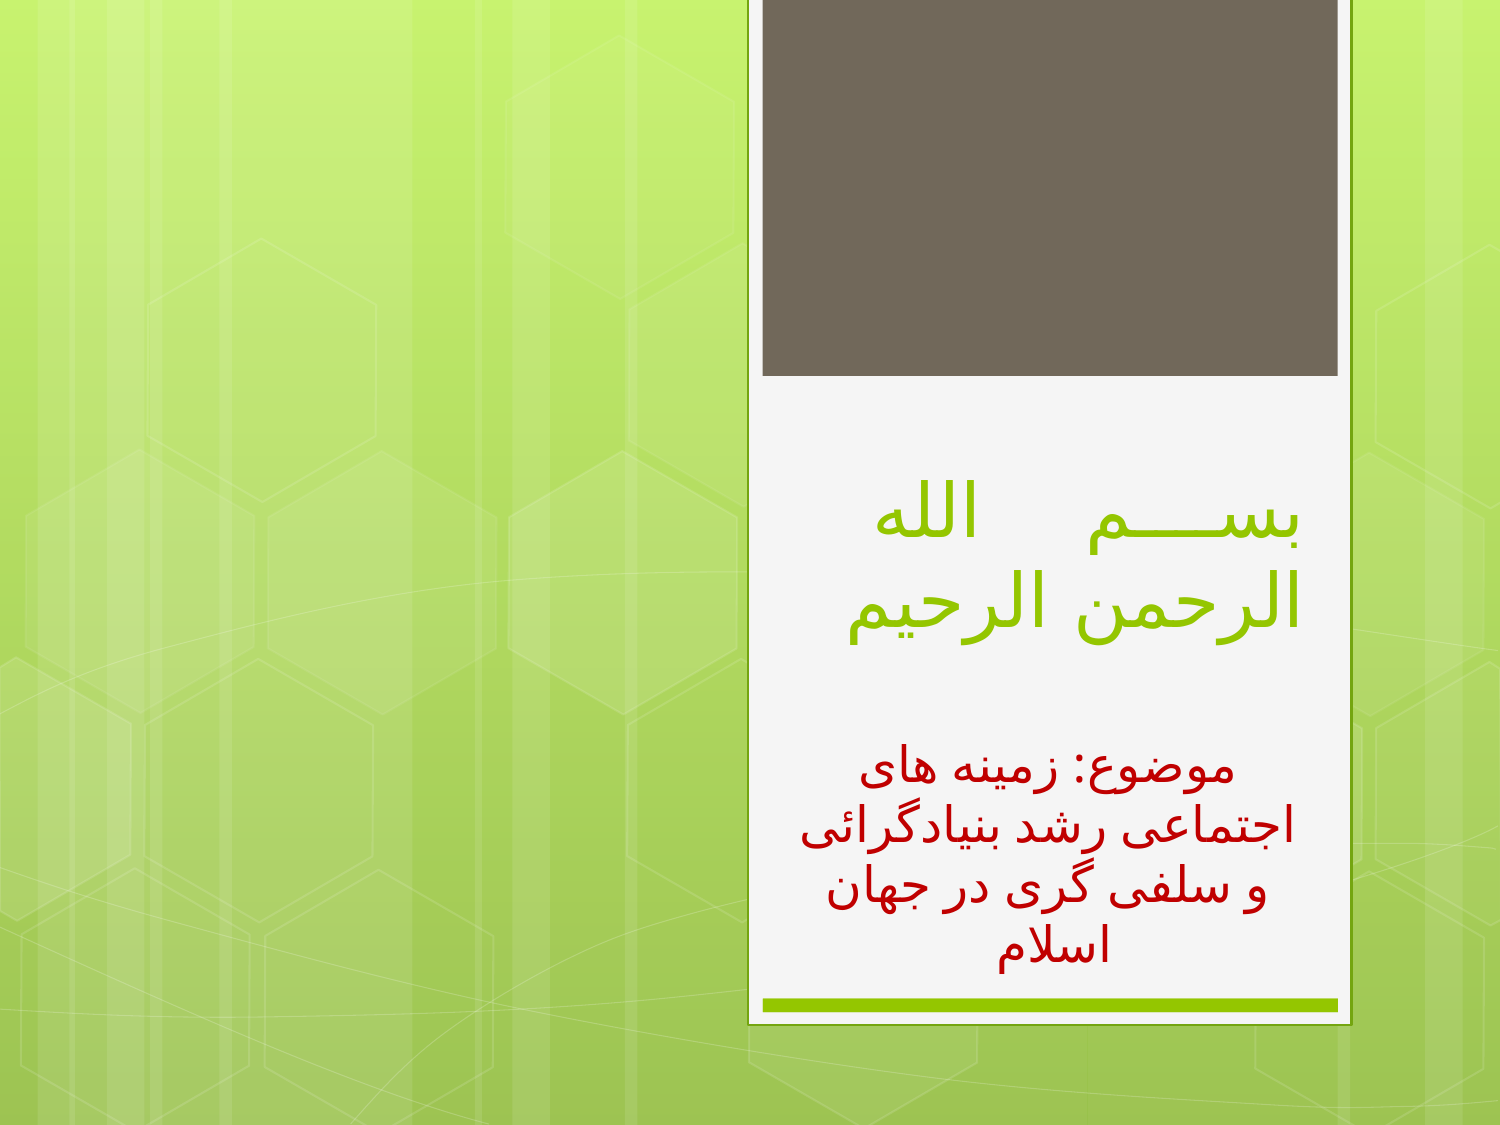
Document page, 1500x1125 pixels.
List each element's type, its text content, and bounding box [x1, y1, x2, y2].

subtitle موضوع: زمینه های اجتماعی رشد بنیادگرائی و سلفی گری در جهان اسلام [776, 725, 1320, 1025]
title بسم الله الرحمن الرحیم [776, 412, 1320, 650]
